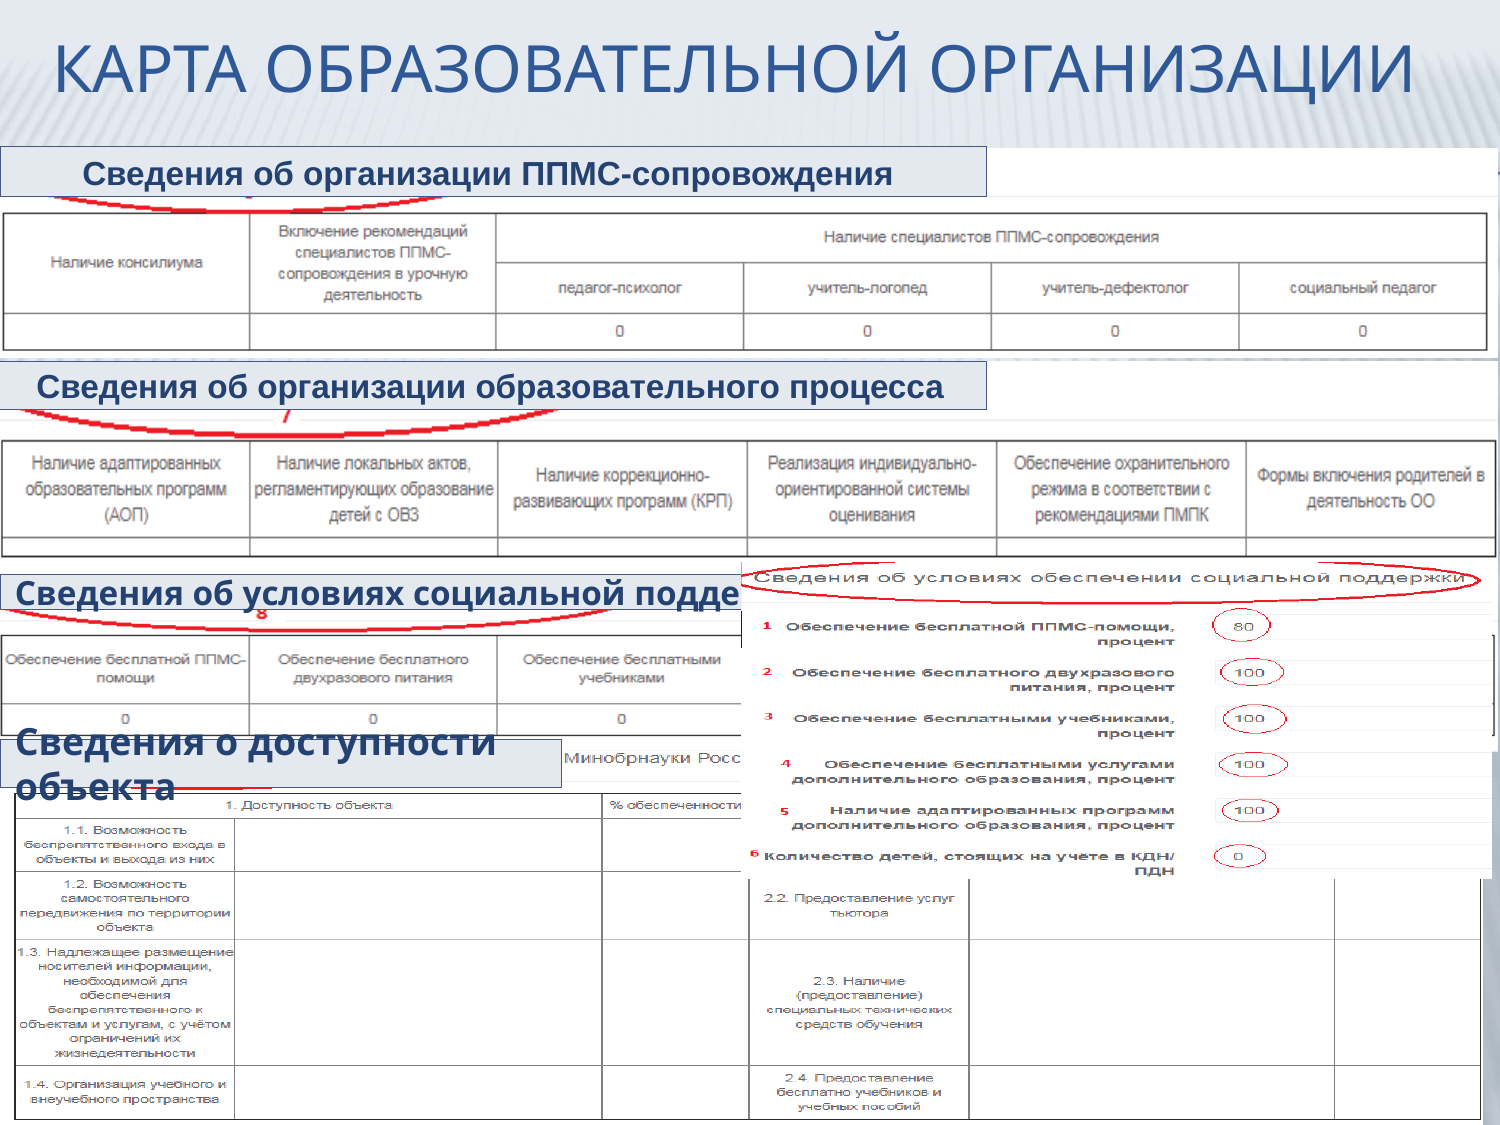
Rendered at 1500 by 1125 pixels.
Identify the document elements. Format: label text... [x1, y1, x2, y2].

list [0, 148, 1498, 358]
picture [0, 361, 1499, 1125]
title Карта образовательной организации [37, 19, 1463, 114]
